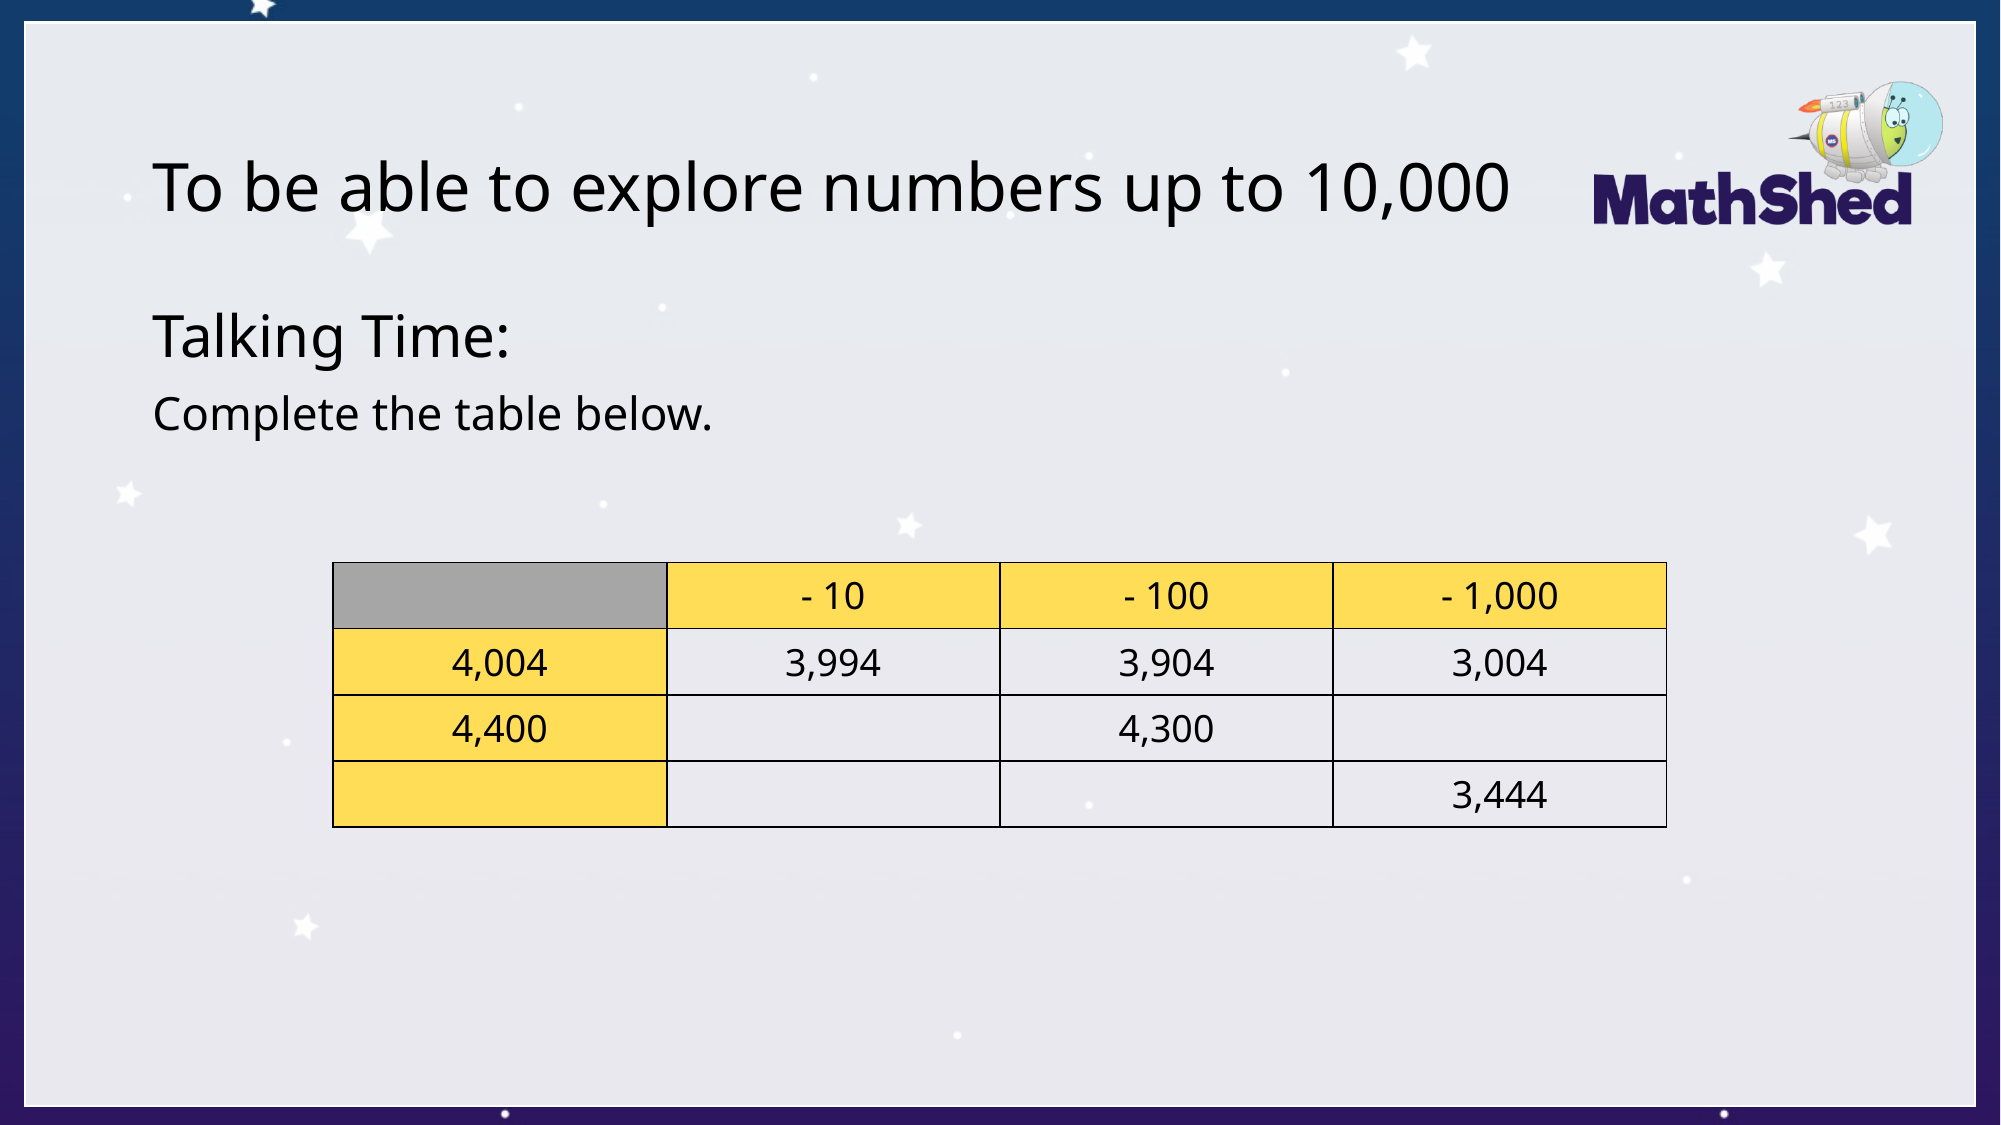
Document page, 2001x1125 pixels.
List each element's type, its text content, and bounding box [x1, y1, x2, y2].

table_header - 100 [1001, 563, 1332, 628]
picture [0, 0, 2001, 1125]
title To be able to explore numbers up to 10,000 [137, 81, 1578, 299]
table_cell 4,400 [334, 696, 666, 760]
table_header - 10 [668, 563, 999, 628]
table_cell 3,004 [1334, 629, 1666, 694]
table_cell 4,300 [1001, 696, 1332, 760]
table_cell 3,904 [1001, 629, 1332, 694]
table_cell [668, 696, 999, 760]
table_header [334, 563, 666, 628]
list Talking Time: Complete the table below. [137, 299, 1863, 1014]
table_cell 4,004 [334, 629, 666, 694]
table_cell [668, 762, 999, 826]
table_cell 3,444 [1334, 762, 1666, 826]
table_cell [334, 762, 666, 826]
table_cell [1001, 762, 1332, 826]
table_cell [1334, 696, 1666, 760]
table_header - 1,000 [1334, 563, 1666, 628]
table_cell 3,994 [668, 629, 999, 694]
